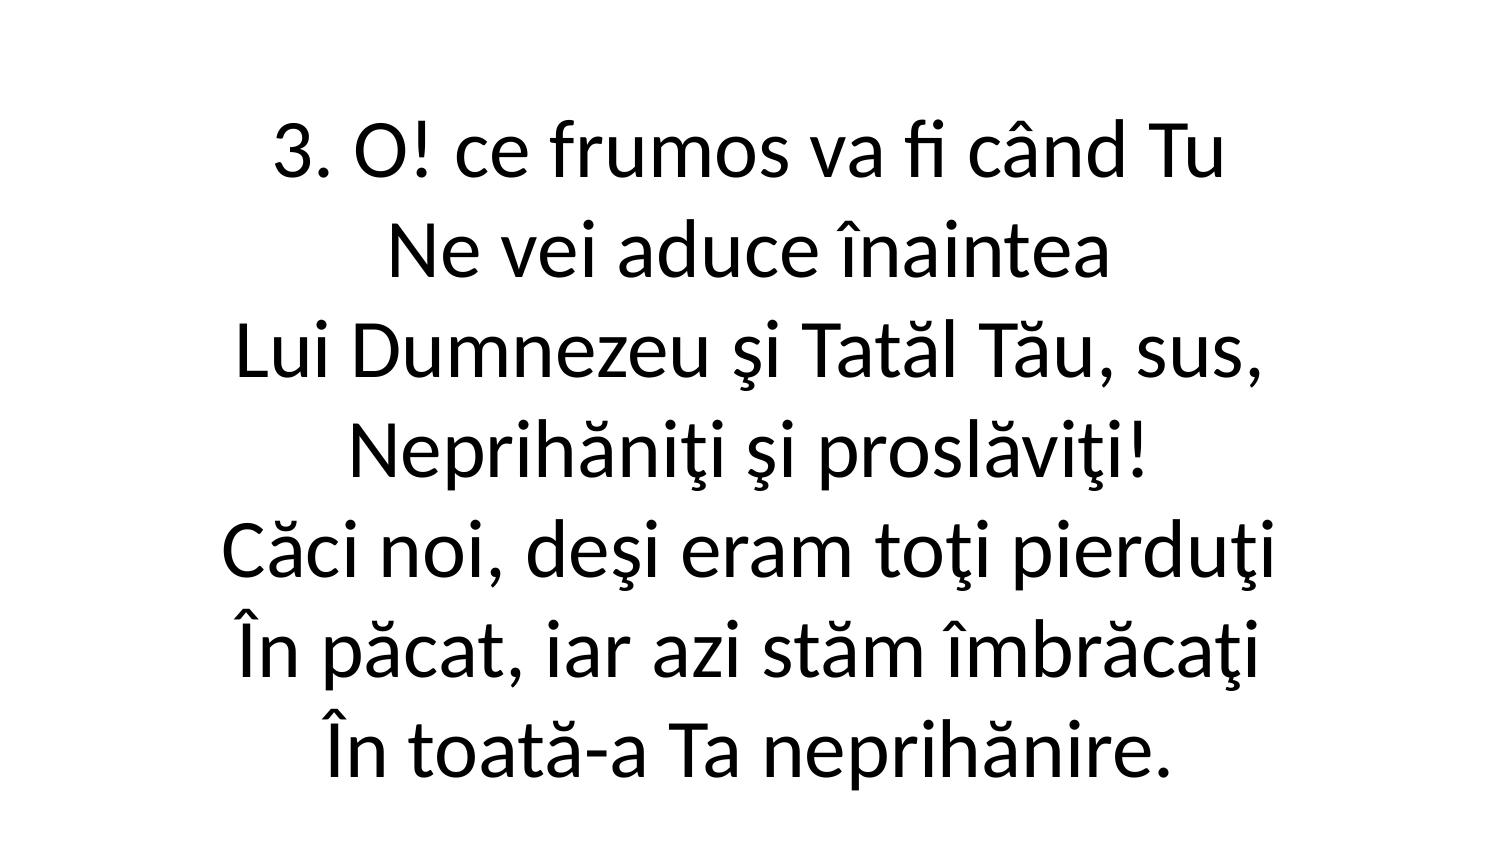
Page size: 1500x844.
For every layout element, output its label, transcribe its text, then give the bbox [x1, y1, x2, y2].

text_box 3. O! ce frumos va fi când Tu Ne vei aduce înaintea Lui Dumnezeu şi Tatăl Tău, sus, Neprihăniţi şi proslăviţi! Căci noi, deşi eram toţi pierduţi În păcat, iar azi stăm îmbrăcaţi În toată-a Ta neprihănire. [206, 42, 1294, 802]
